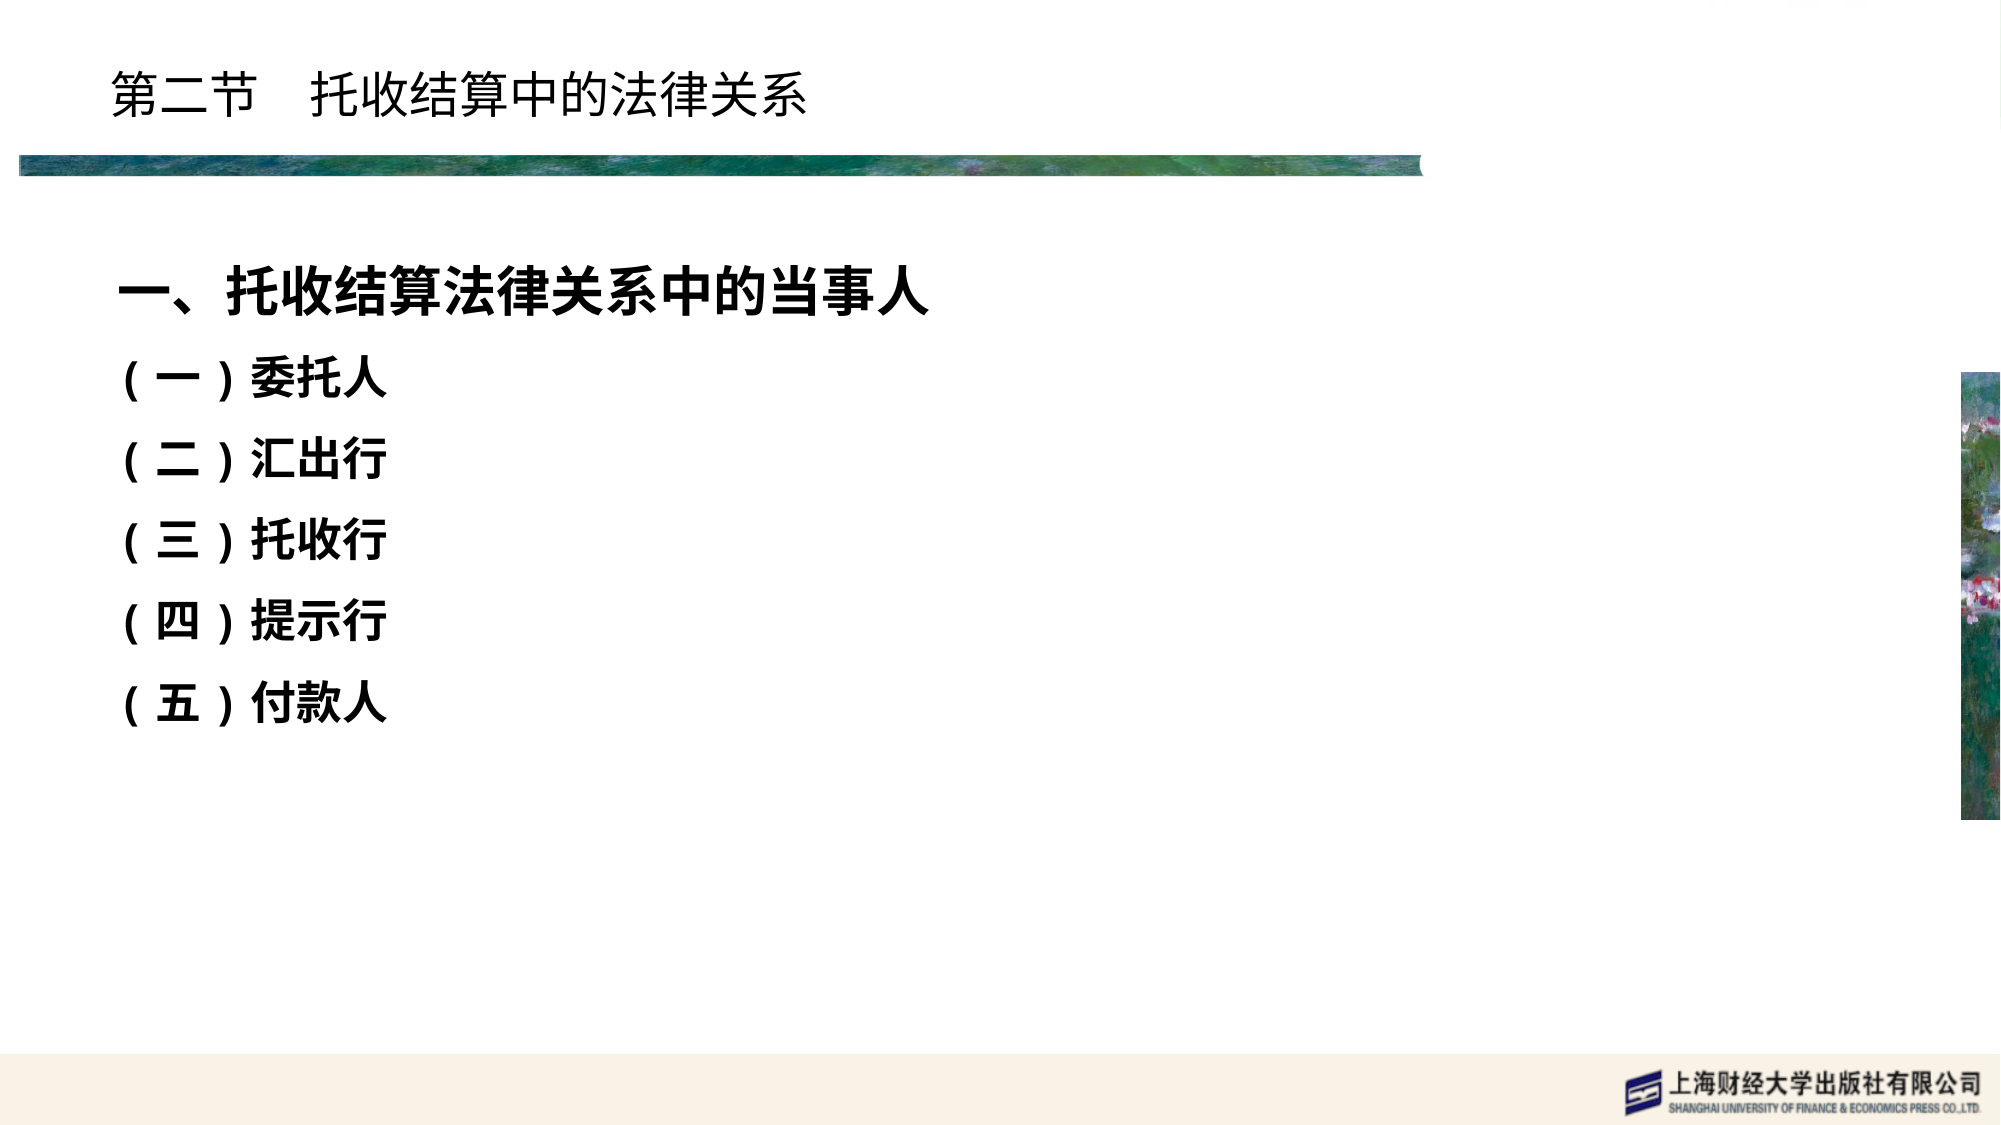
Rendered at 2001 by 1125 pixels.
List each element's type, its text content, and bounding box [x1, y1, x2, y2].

list 一、托收结算法律关系中的当事人 (一)委托人 (二)汇出行 (三)托收行 (四)提示行 (五)付款人 [102, 233, 1898, 1032]
title 第二节 托收结算中的法律关系 [94, 42, 1451, 146]
picture [0, 0, 2001, 1125]
